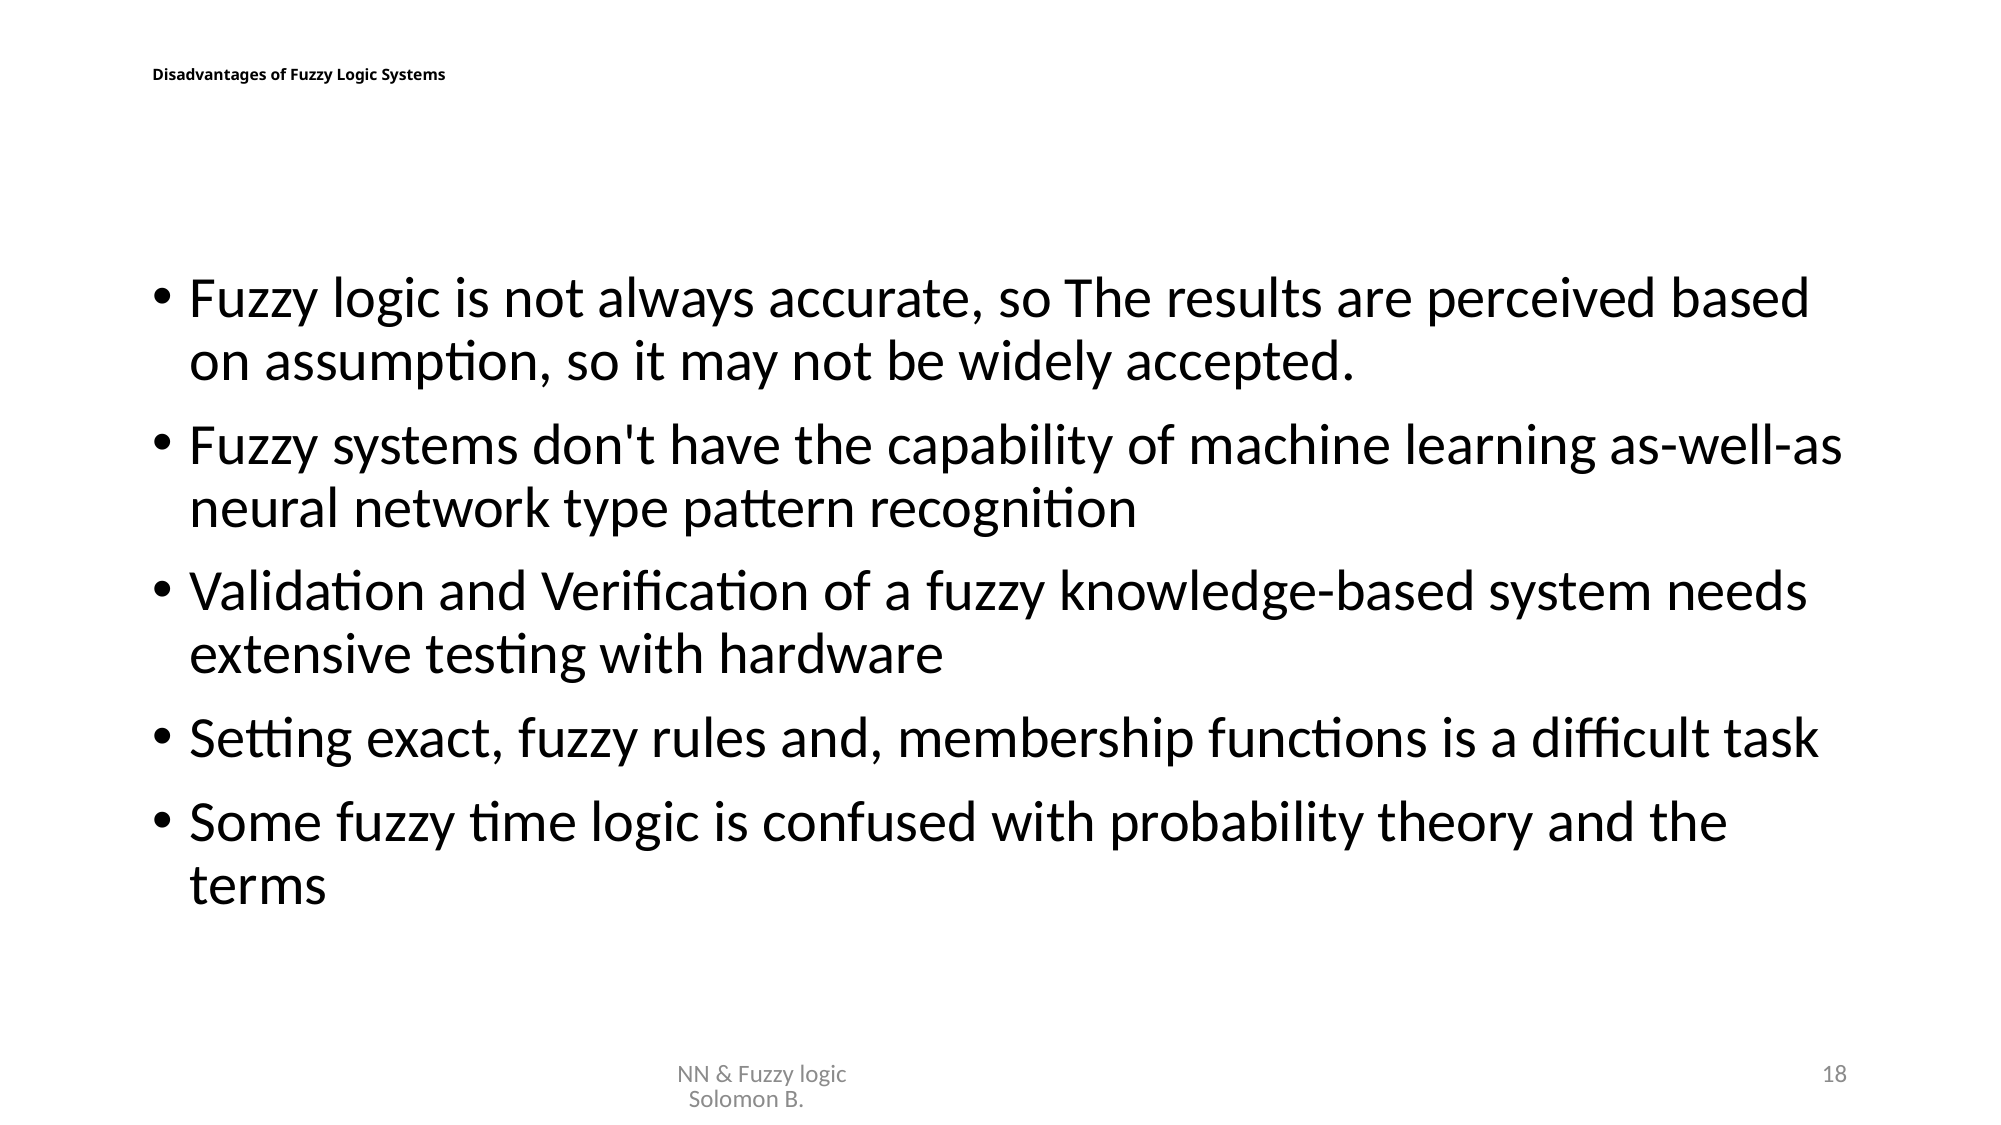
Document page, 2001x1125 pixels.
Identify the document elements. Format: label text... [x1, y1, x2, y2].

slide_number 18 [1412, 1042, 1863, 1103]
title Disadvantages of Fuzzy Logic Systems [137, 59, 1863, 111]
footer NN & Fuzzy logic Solomon B. [662, 1042, 1338, 1103]
list Fuzzy logic is not always accurate, so The results are perceived based on assumption, so it may not be widely accepted. Fuzzy systems don't have the capability of machine learning as-well-as neural network type pattern recognition Validation and Verification of a fuzzy knowledge-based system needs extensive testing with hardware Setting exact, fuzzy rules and, membership functions is a difficult task Some fuzzy time logic is confused with probability theory and the terms [137, 168, 1863, 1014]
